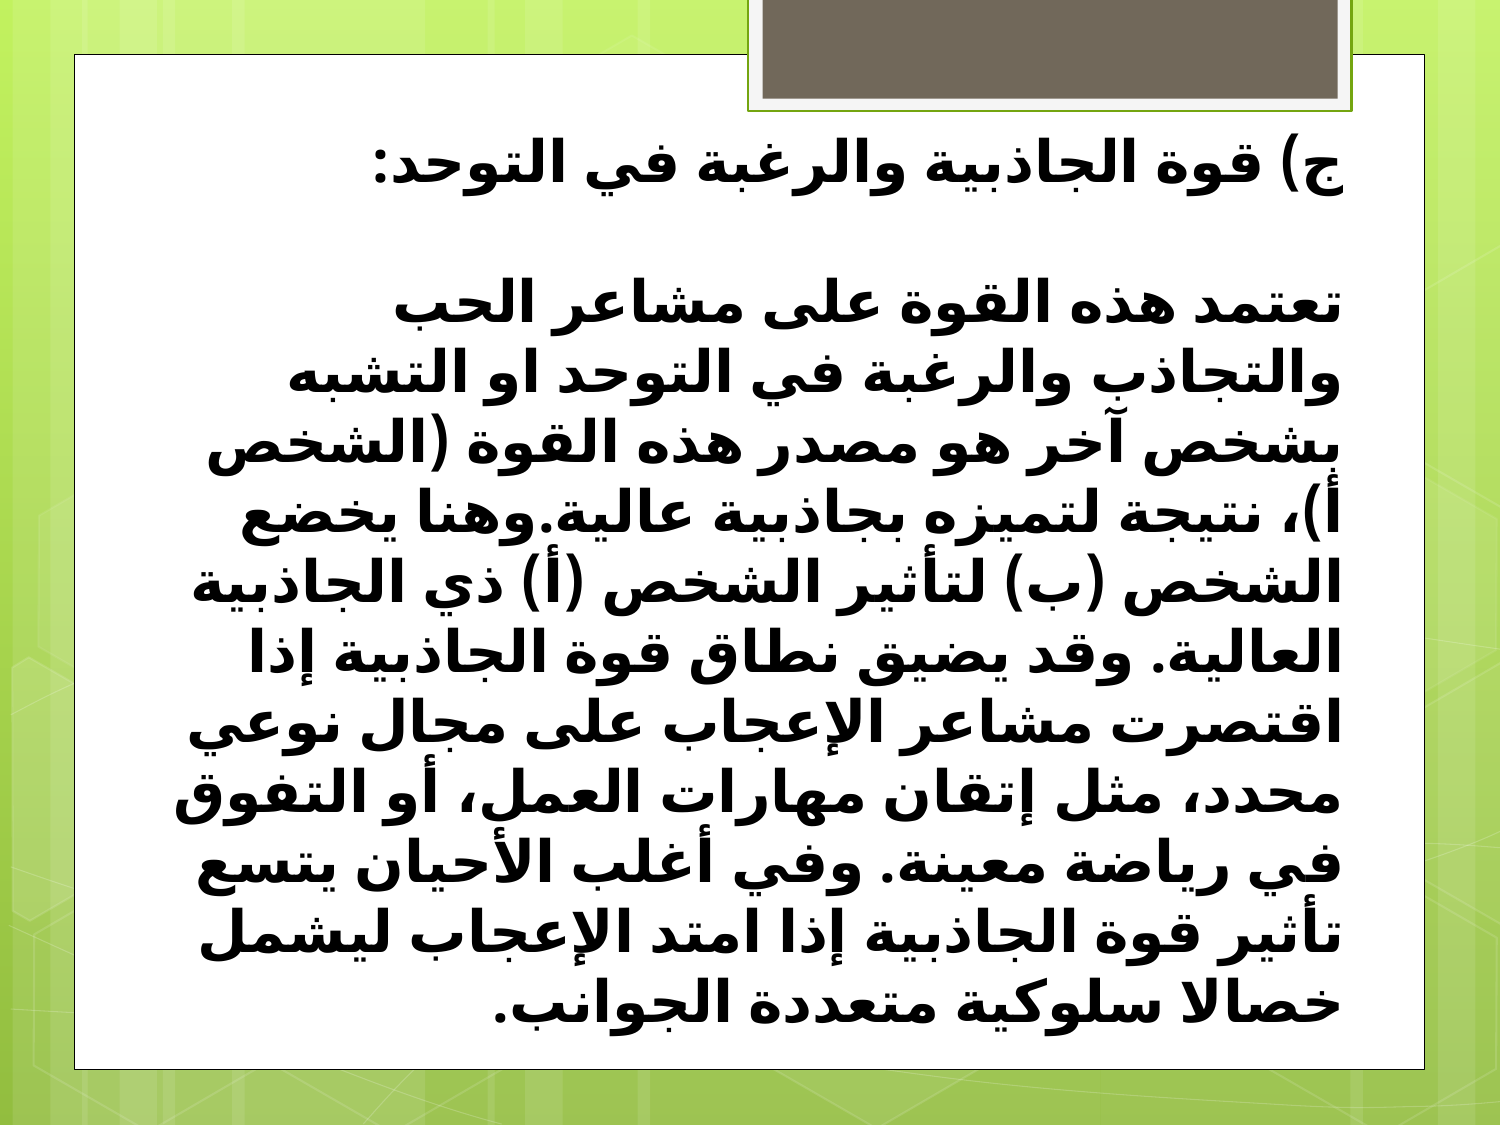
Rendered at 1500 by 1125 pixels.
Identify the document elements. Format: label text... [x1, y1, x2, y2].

text_box ج) قوة الجاذبية والرغبة في التوحد: تعتمد هذه القوة على مشاعر الحب والتجاذب والرغبة في التوحد او التشبه بشخص آخر هو مصدر هذه القوة (الشخص أ)، نتيجة لتميزه بجاذبية عالية.وهنا يخضع الشخص (ب) لتأثير الشخص (أ) ذي الجاذبية العالية. وقد يضيق نطاق قوة الجاذبية إذا اقتصرت مشاعر الإعجاب على مجال نوعي محدد، مثل إتقان مهارات العمل، أو التفوق في رياضة معينة. وفي أغلب الأحيان يتسع تأثير قوة الجاذبية إذا امتد الإعجاب ليشمل خصالا سلوكية متعددة الجوانب. [140, 117, 1360, 1042]
